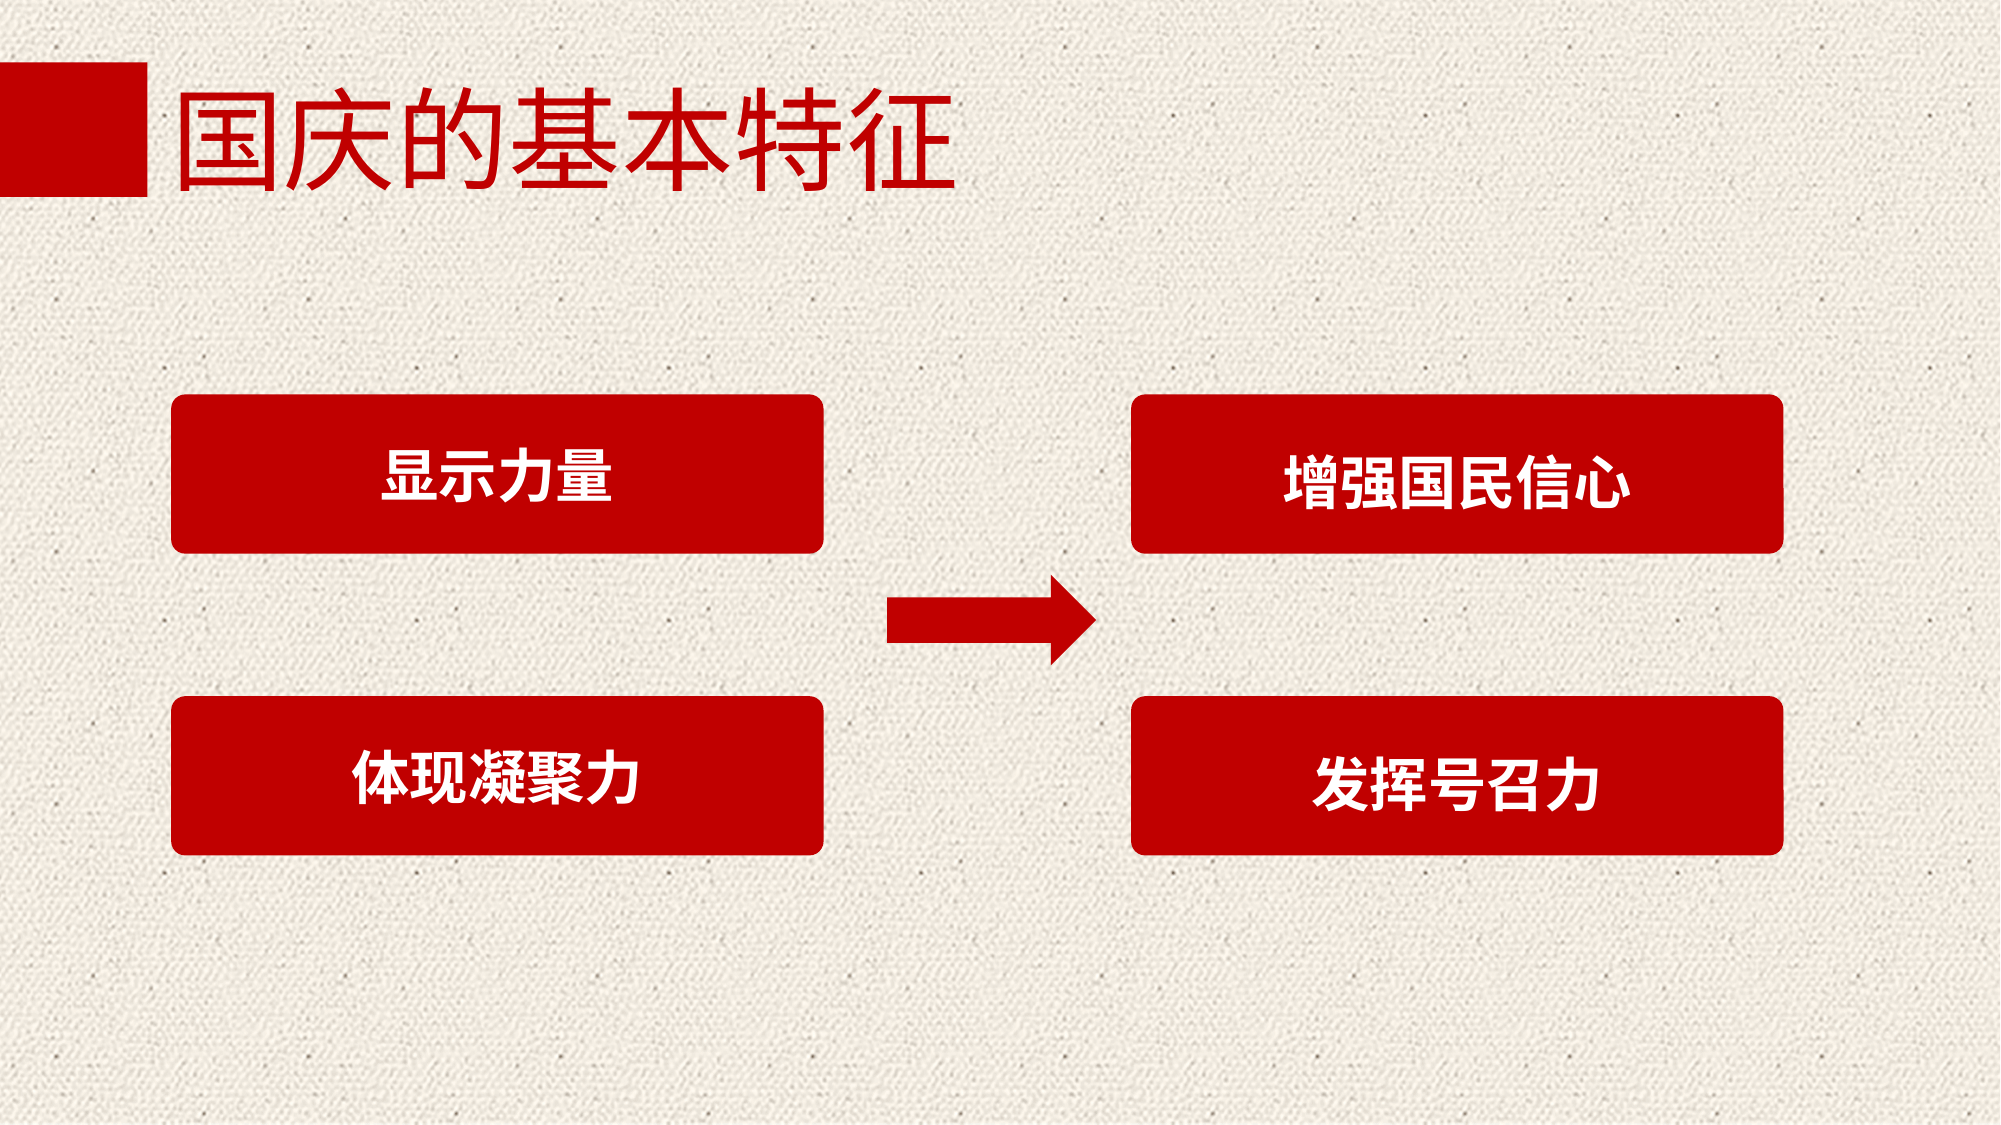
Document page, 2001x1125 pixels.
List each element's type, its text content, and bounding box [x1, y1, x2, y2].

text_box 显示力量 [170, 393, 825, 555]
text_box [886, 572, 1098, 668]
text_box 国庆的基本特征 [156, 62, 1130, 213]
text_box 增强国民信心 [1130, 393, 1785, 555]
picture [0, 0, 2001, 1125]
text_box 发挥号召力 [1130, 695, 1785, 857]
text_box 体现凝聚力 [170, 695, 825, 857]
